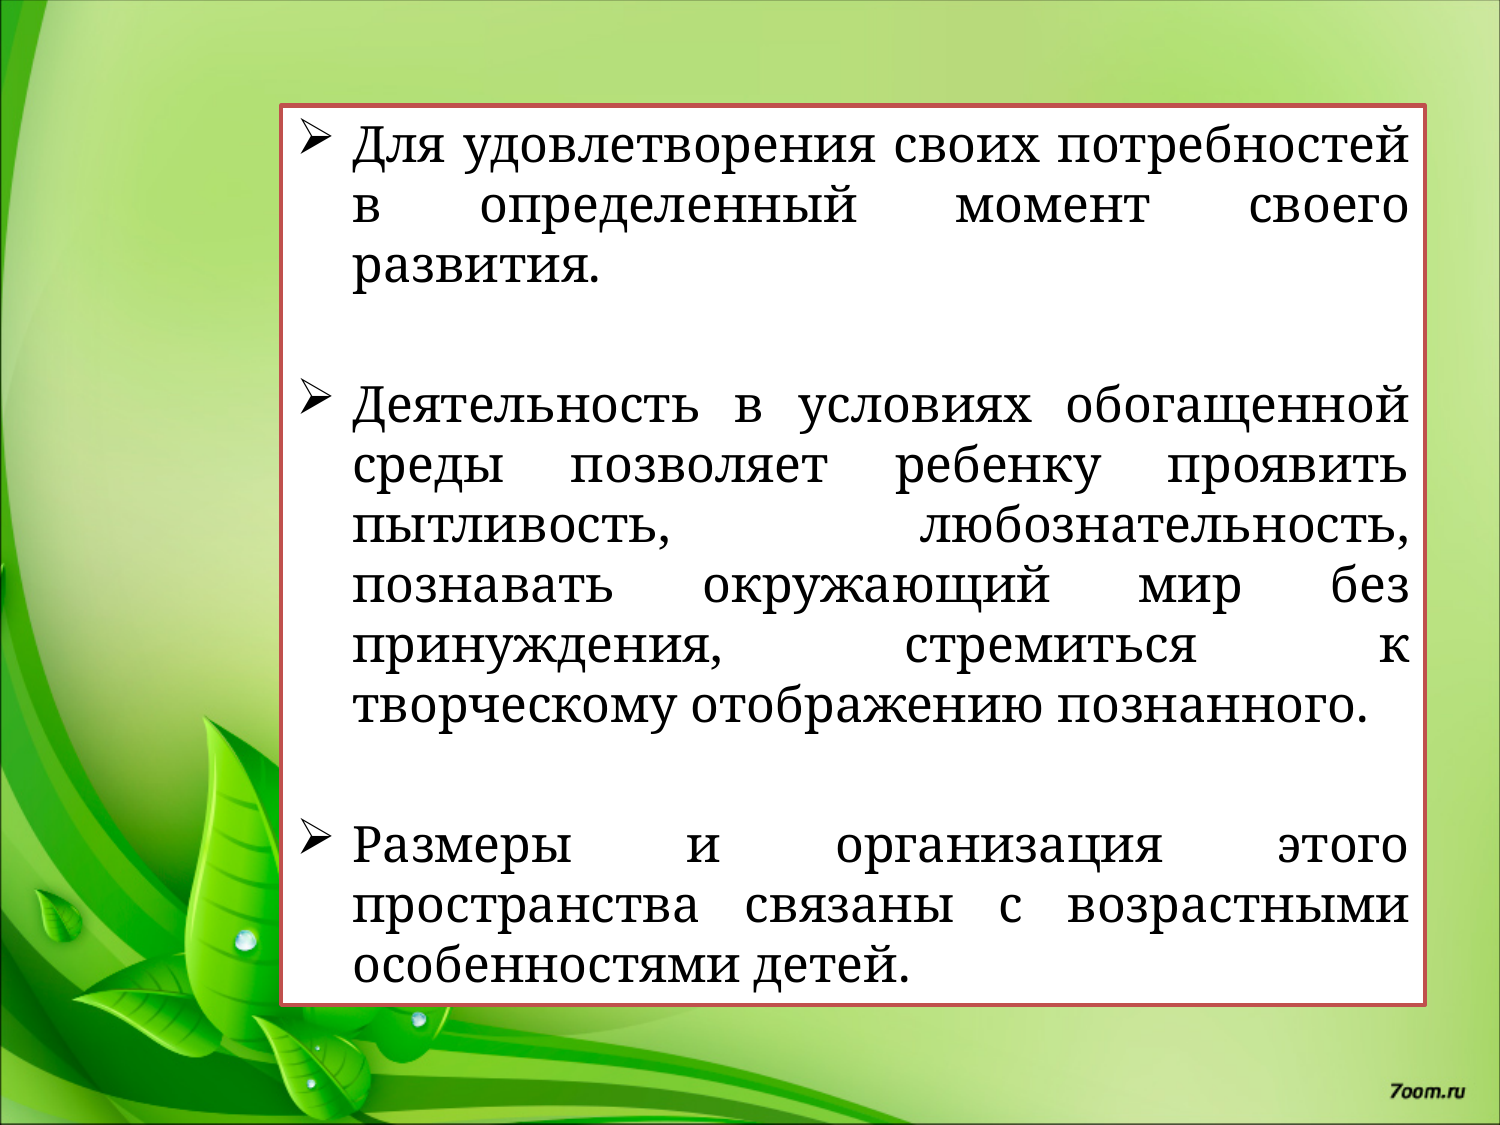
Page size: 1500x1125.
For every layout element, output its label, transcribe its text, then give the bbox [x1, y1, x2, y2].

list Для удовлетворения своих потребностей в определенный момент своего развития. Деятельность в условиях обогащенной среды позволяет ребенку проявить пытливость, любознательность, познавать окружающий мир без принуждения, стремиться к творческому отображению познанного. Размеры и организация этого пространства связаны с возрастными особенностями детей. [279, 103, 1427, 1007]
picture [0, 0, 1500, 1125]
